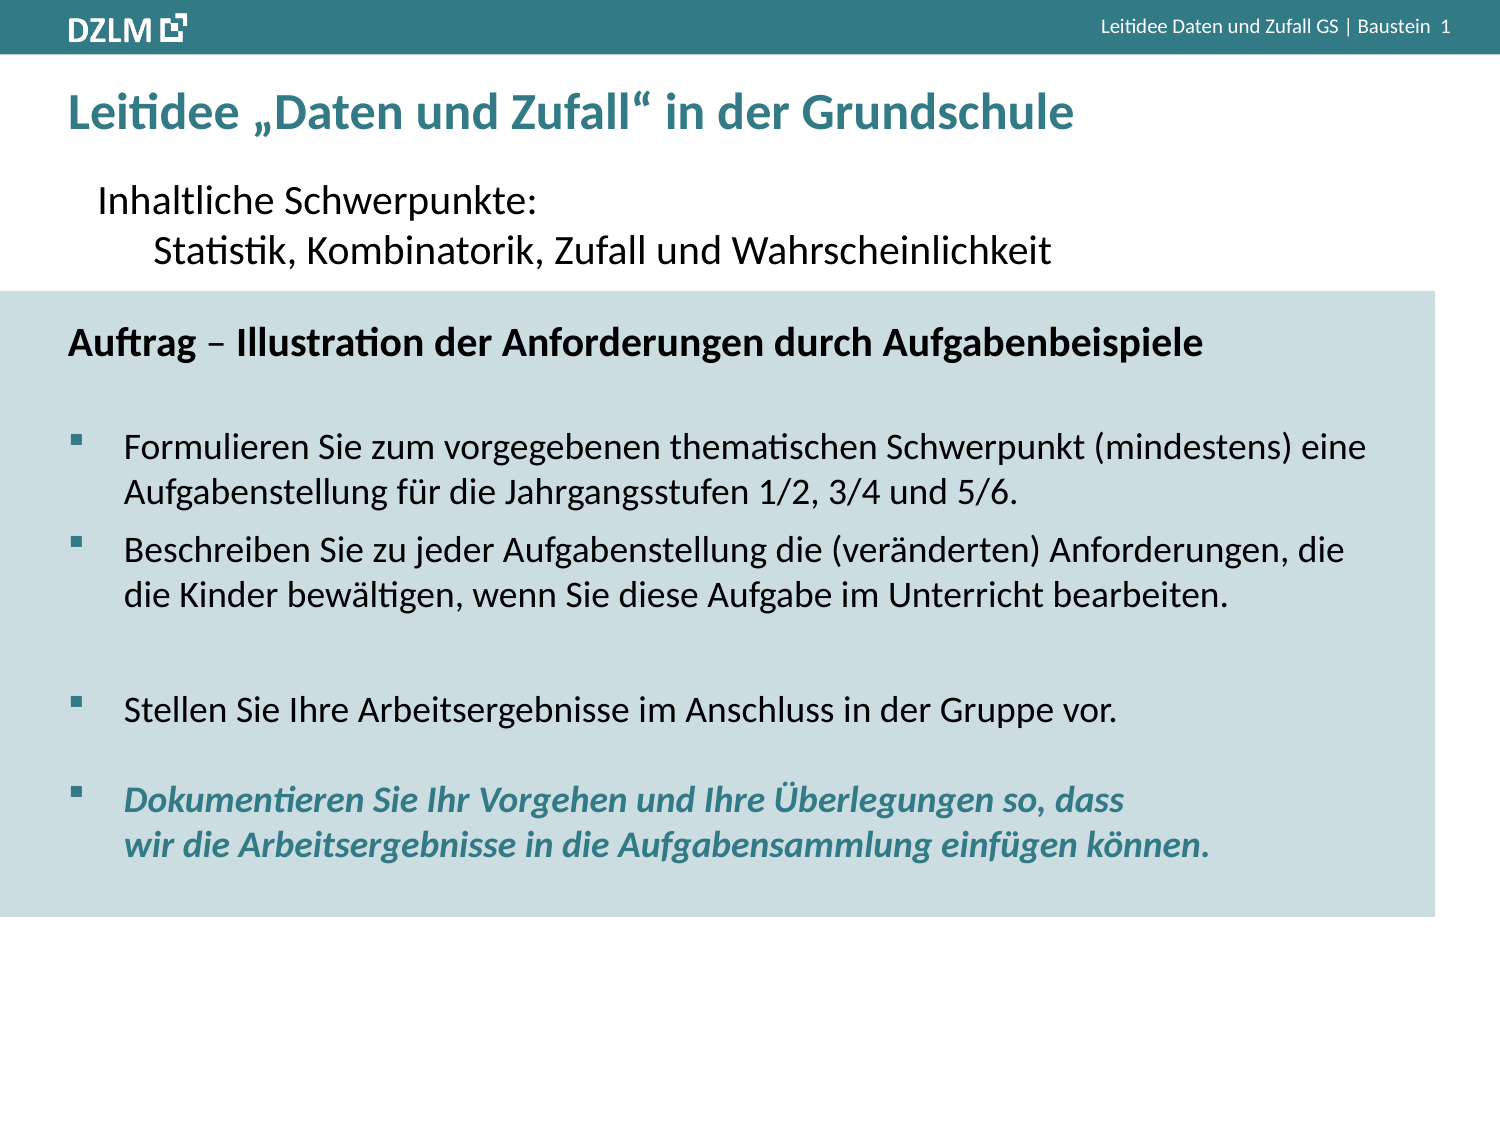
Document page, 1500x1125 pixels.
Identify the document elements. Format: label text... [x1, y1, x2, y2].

title Leitidee „Daten und Zufall“ in der Grundschule [53, 68, 1436, 149]
text_box [0, 290, 1436, 917]
list Auftrag – Illustration der Anforderungen durch Aufgabenbeispiele Formulieren Sie zum vorgegebenen thematischen Schwerpunkt (mindestens) eine Aufgabenstellung für die Jahrgangsstufen 1/2, 3/4 und 5/6. Beschreiben Sie zu jeder Aufgabenstellung die (veränderten) Anforderungen, die die Kinder bewältigen, wenn Sie diese Aufgabe im Unterricht bearbeiten. Stellen Sie Ihre Arbeitsergebnisse im Anschluss in der Gruppe vor. Dokumentieren Sie Ihr Vorgehen und Ihre Überlegungen so, dass wir die Arbeitsergebnisse in die Aufgabensammlung einfügen können. [52, 314, 1400, 882]
list Inhaltliche Schwerpunkte: Statistik, Kombinatorik, Zufall und Wahrscheinlichkeit [82, 172, 1500, 292]
